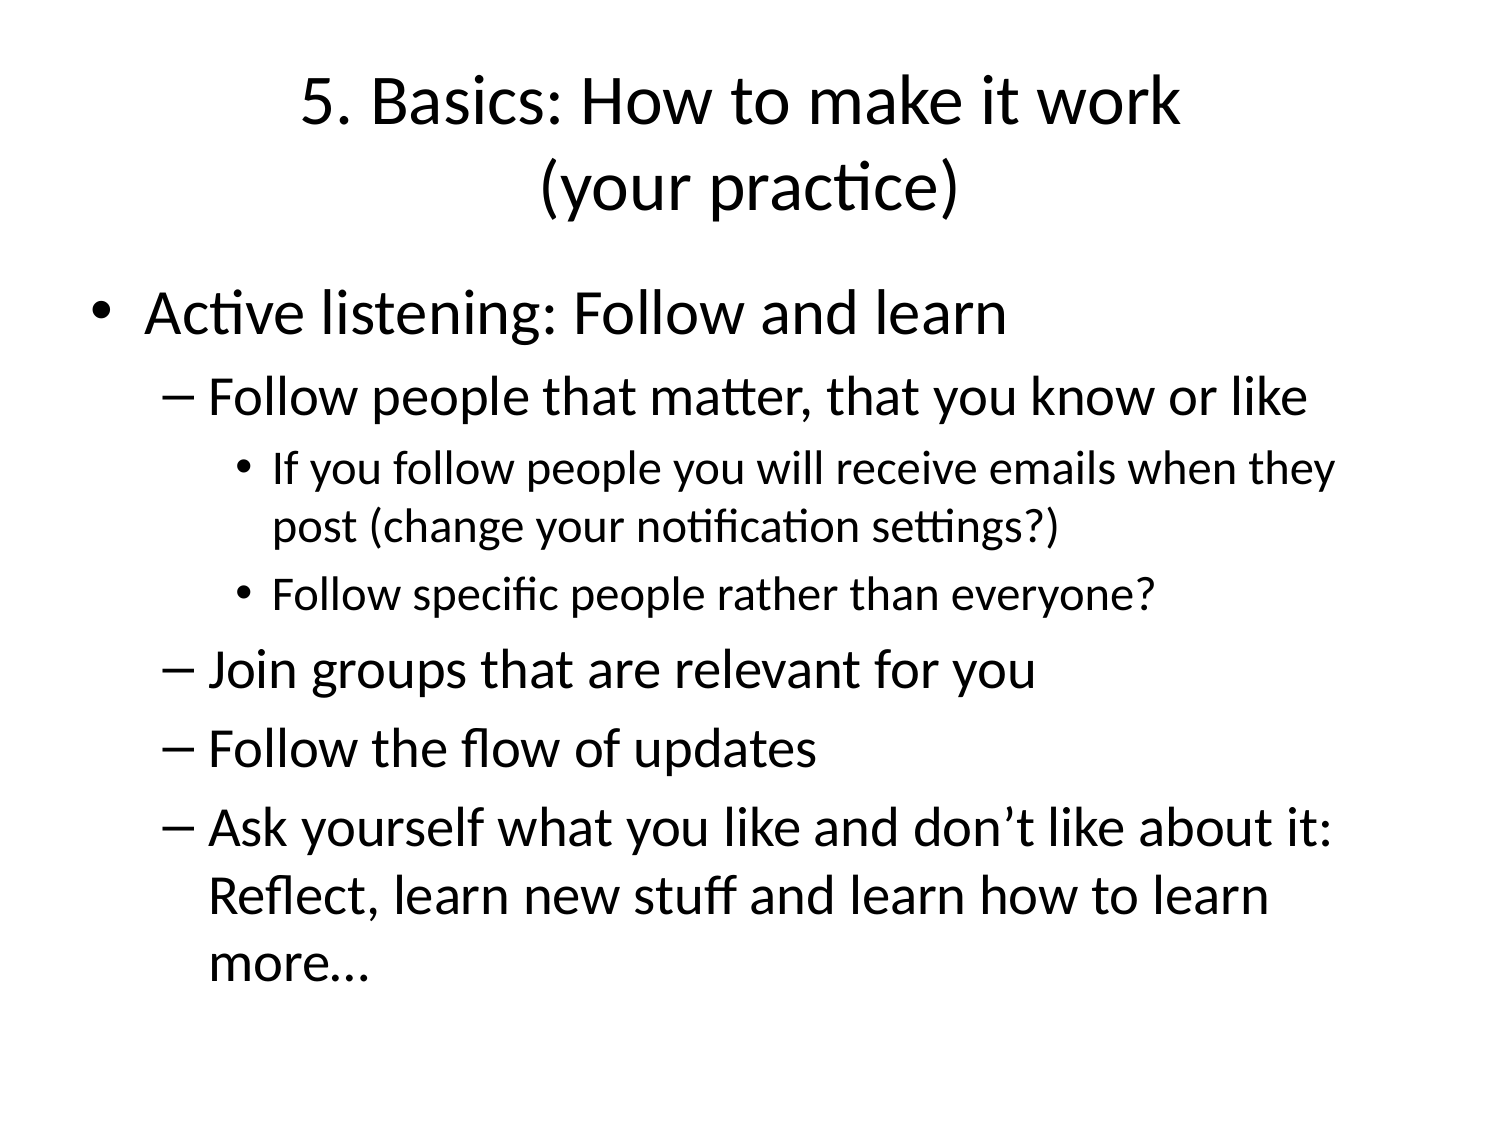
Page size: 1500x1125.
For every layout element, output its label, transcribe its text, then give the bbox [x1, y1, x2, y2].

title 5. Basics: How to make it work (your practice) [75, 45, 1425, 233]
list Active listening: Follow and learn Follow people that matter, that you know or like If you follow people you will receive emails when they post (change your notification settings?) Follow specific people rather than everyone? Join groups that are relevant for you Follow the flow of updates Ask yourself what you like and don’t like about it: Reflect, learn new stuff and learn how to learn more… [75, 262, 1425, 1005]
